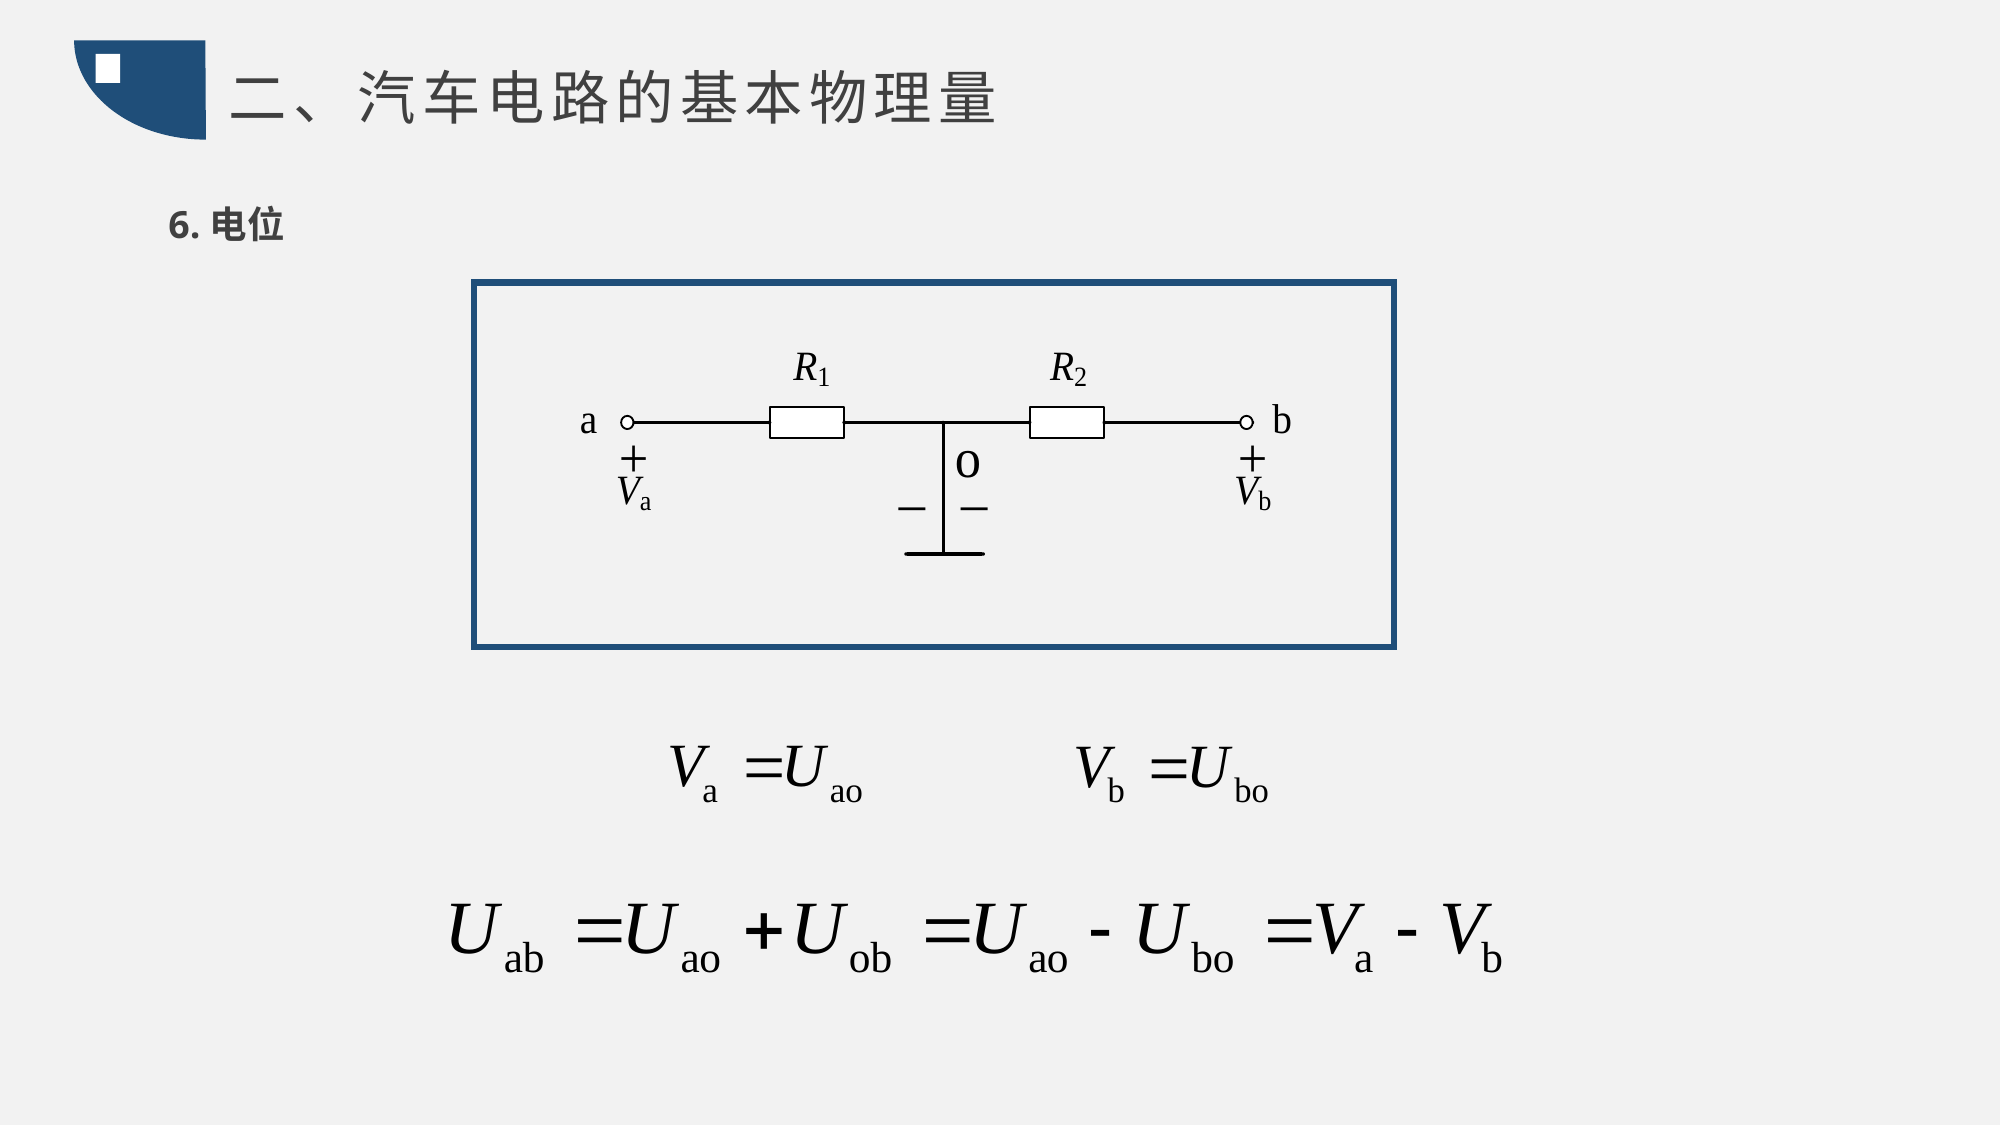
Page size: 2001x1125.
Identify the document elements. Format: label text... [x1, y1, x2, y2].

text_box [74, 0, 1070, 140]
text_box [1069, 725, 1279, 818]
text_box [440, 871, 1521, 991]
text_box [664, 724, 873, 817]
text_box 6.电位 [153, 171, 1921, 254]
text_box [477, 285, 1391, 644]
